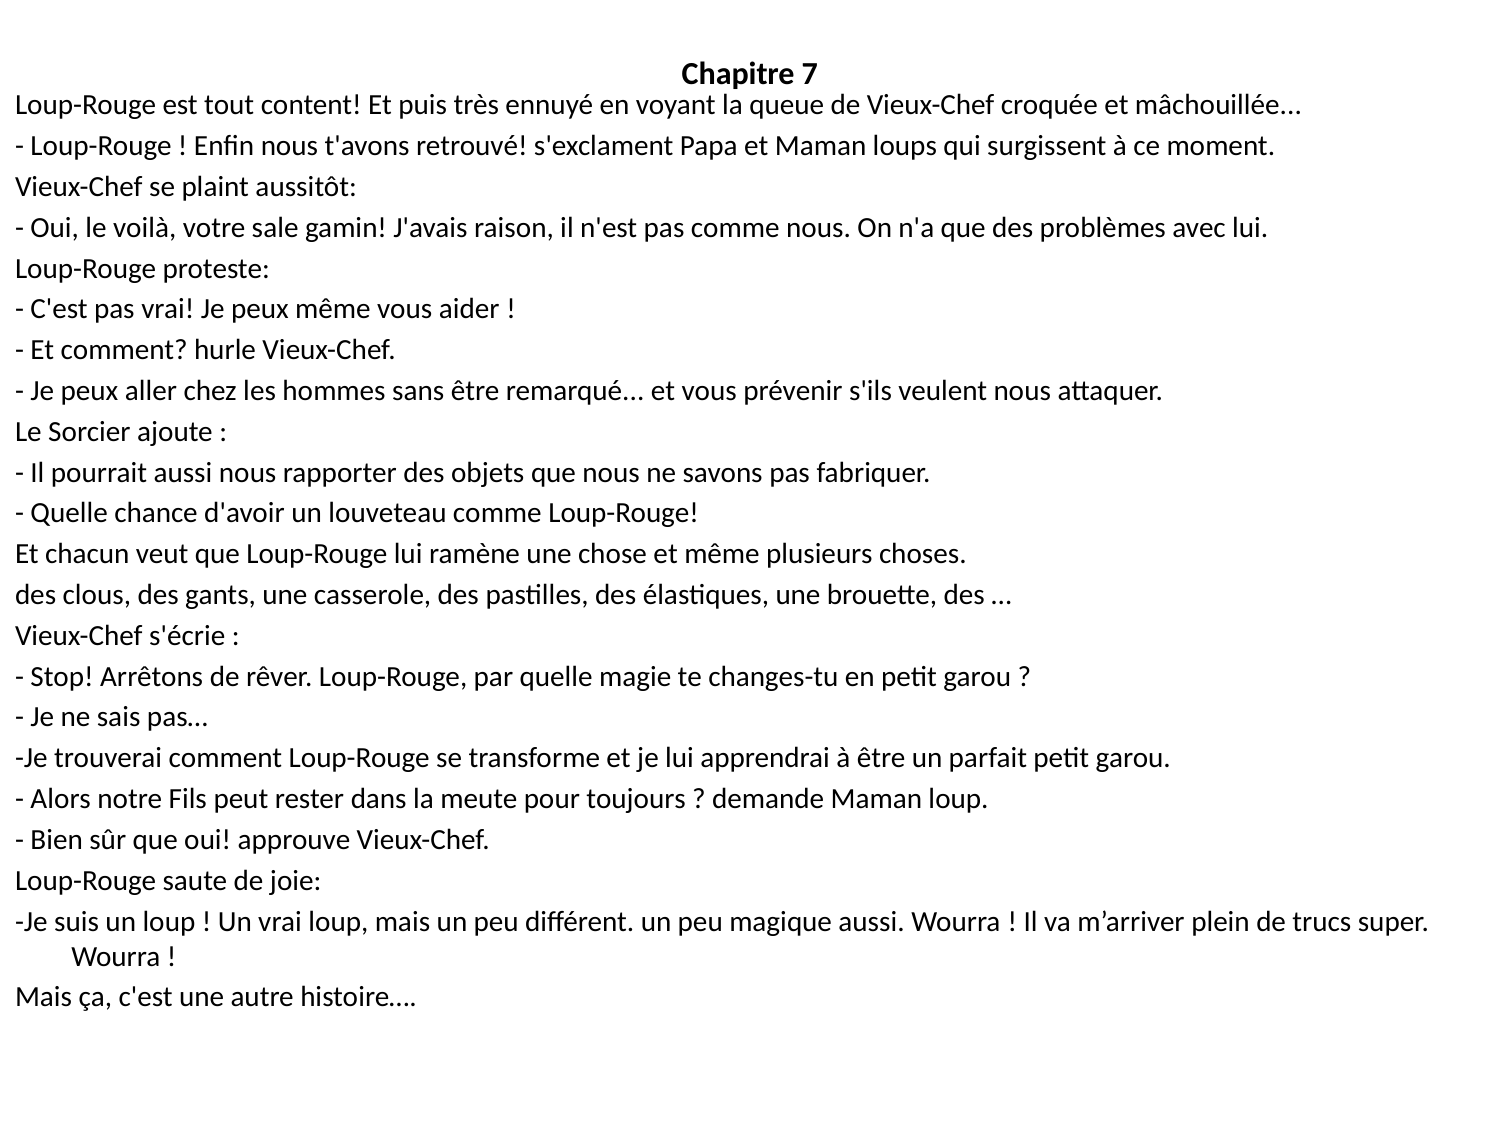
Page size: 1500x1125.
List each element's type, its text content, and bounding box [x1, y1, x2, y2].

title Chapitre 7 [75, 45, 1425, 78]
list Loup-Rouge est tout content! Et puis très ennuyé en voyant la queue de Vieux-Chef croquée et mâchouillée... - Loup-Rouge ! Enfin nous t'avons retrouvé! s'exclament Papa et Maman loups qui surgissent à ce moment. Vieux-Chef se plaint aussitôt: - Oui, le voilà, votre sale gamin! J'avais raison, il n'est pas comme nous. On n'a que des problèmes avec lui. Loup-Rouge proteste: - C'est pas vrai! Je peux même vous aider ! - Et comment? hurle Vieux-Chef. - Je peux aller chez les hommes sans être remarqué... et vous prévenir s'ils veulent nous attaquer. Le Sorcier ajoute : - Il pourrait aussi nous rapporter des objets que nous ne savons pas fabriquer. - Quelle chance d'avoir un louveteau comme Loup-Rouge! Et chacun veut que Loup-Rouge lui ramène une chose et même plusieurs choses. des clous, des gants, une casserole, des pastilles, des élastiques, une brouette, des … Vieux-Chef s'écrie : - Stop! Arrêtons de rêver. Loup-Rouge, par quelle magie te changes-tu en petit garou ? - Je ne sais pas… -Je trouverai comment Loup-Rouge se transforme et je lui apprendrai à être un parfait petit garou. - Alors notre Fils peut rester dans la meute pour toujours ? demande Maman loup. - Bien sûr que oui! approuve Vieux-Chef. Loup-Rouge saute de joie: -Je suis un loup ! Un vrai loup, mais un peu différent. un peu magique aussi. Wourra ! Il va m’arriver plein de trucs super. Wourra ! Mais ça, c'est une autre histoire…. [0, 78, 1471, 1125]
